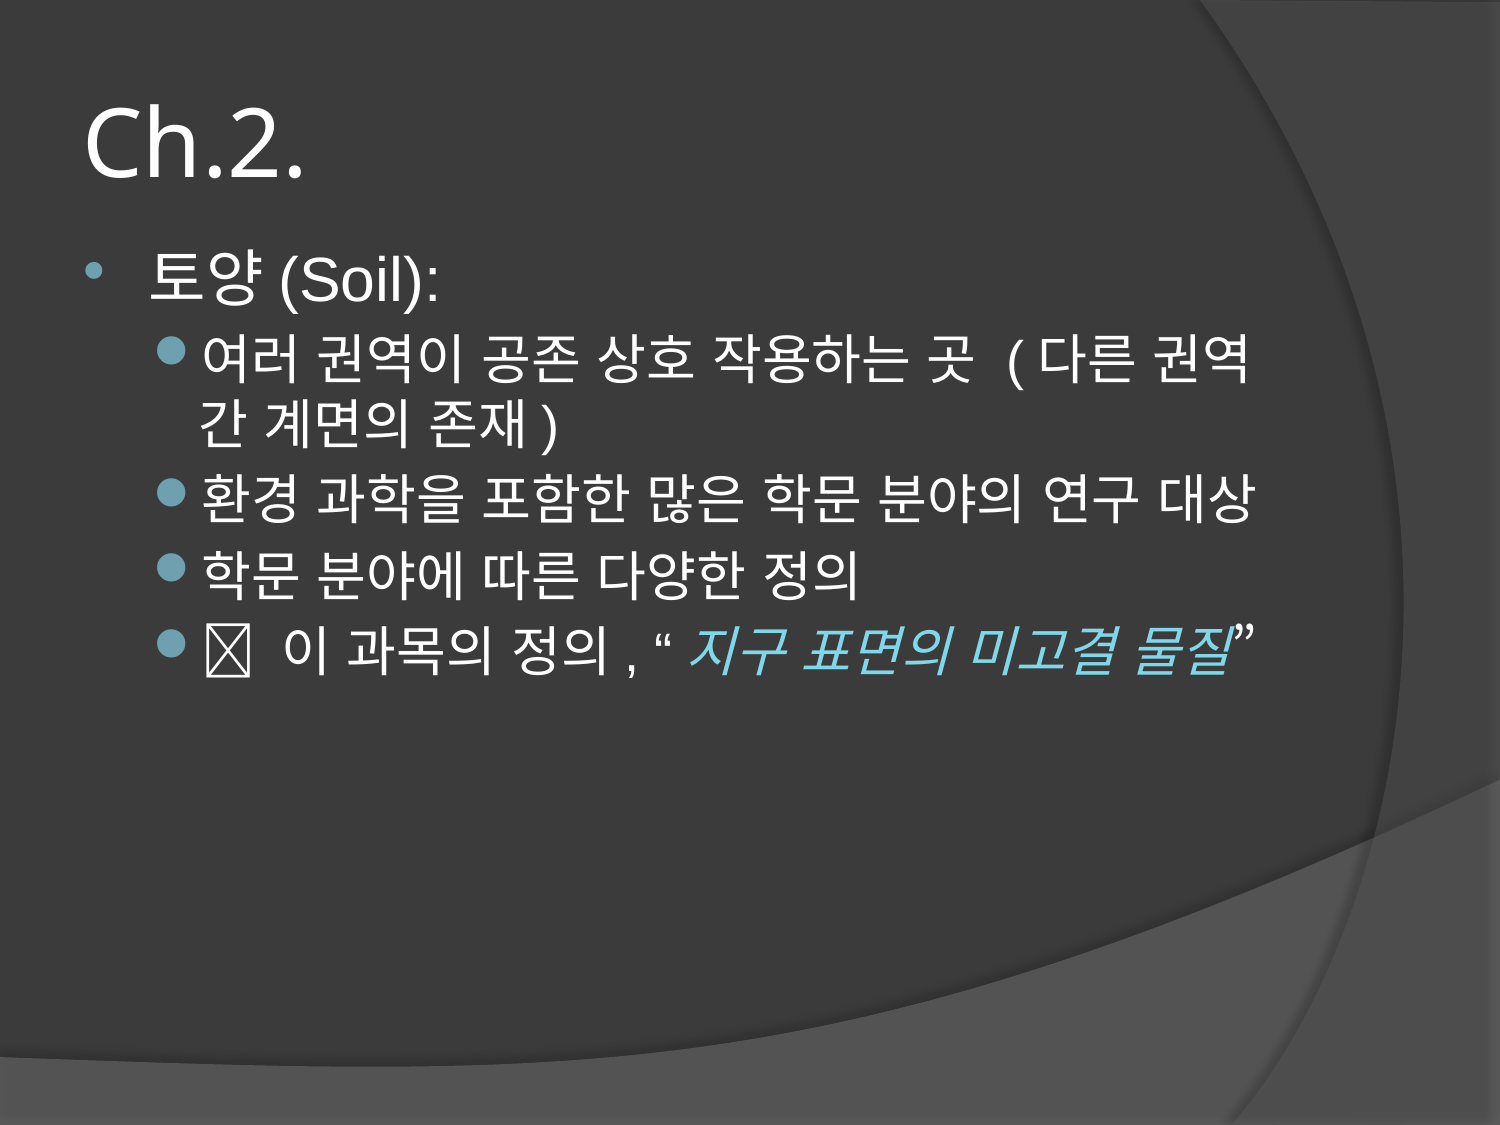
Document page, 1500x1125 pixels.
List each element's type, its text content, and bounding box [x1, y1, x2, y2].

title Ch.2. [75, 45, 1300, 233]
list 토양(Soil): 여러 권역이 공존 상호 작용하는 곳 (다른 권역 간 계면의 존재) 환경 과학을 포함한 많은 학문 분야의 연구 대상 학문 분야에 따른 다양한 정의  이 과목의 정의, “지구 표면의 미고결 물질” [64, 231, 1290, 975]
